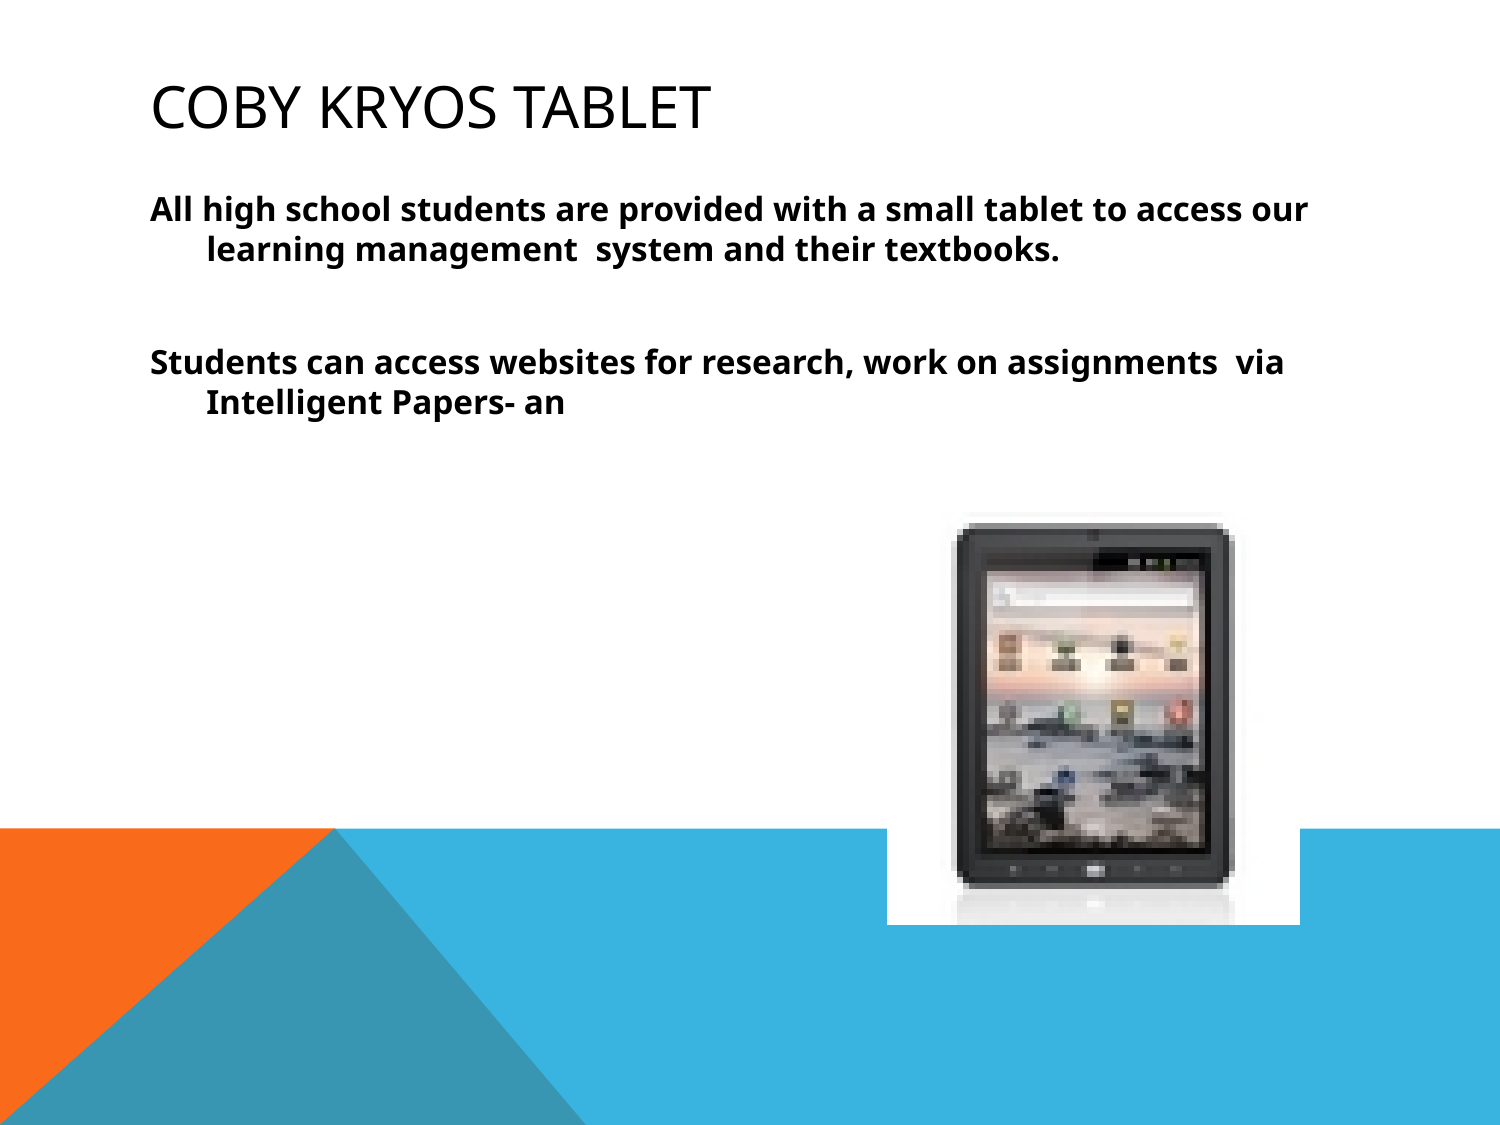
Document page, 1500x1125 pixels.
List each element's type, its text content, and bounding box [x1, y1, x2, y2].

title Coby Kryos tablet [135, 60, 1369, 150]
picture [887, 512, 1301, 926]
list All high school students are provided with a small tablet to access our learning management system and their textbooks. Students can access websites for research, work on assignments via Intelligent Papers- an [135, 180, 1369, 768]
